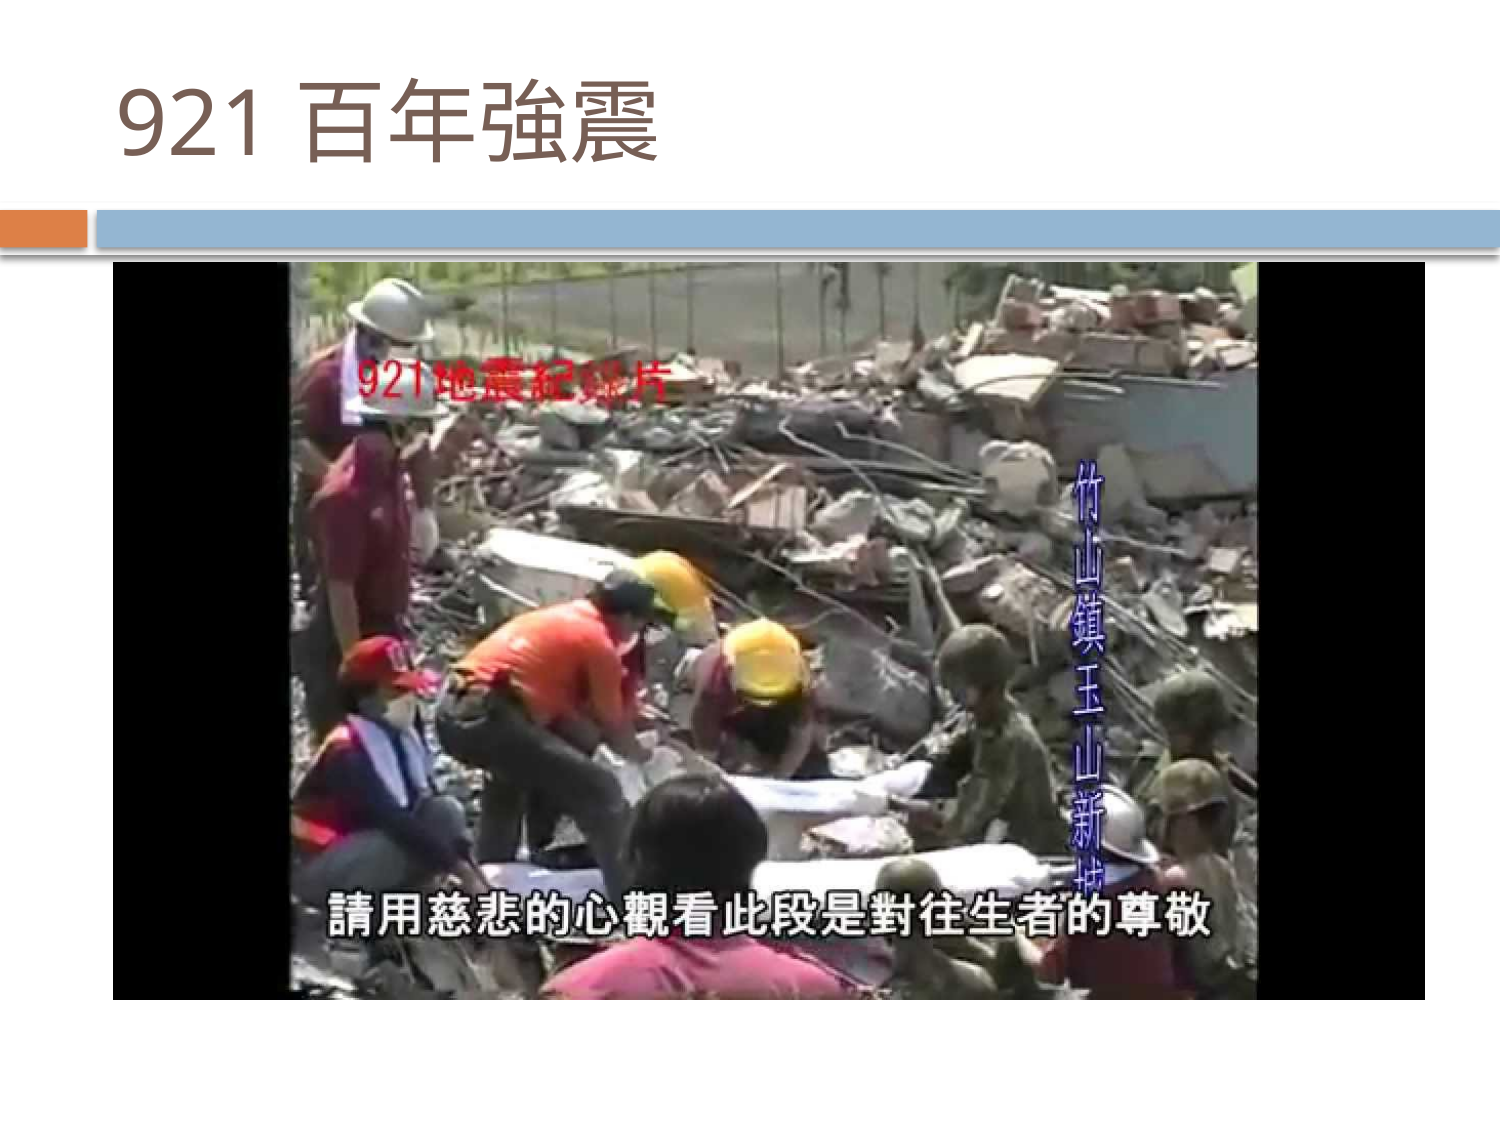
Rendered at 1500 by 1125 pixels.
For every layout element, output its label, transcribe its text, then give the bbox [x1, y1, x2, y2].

title 921百年強震 [100, 37, 1438, 200]
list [113, 262, 1426, 1001]
